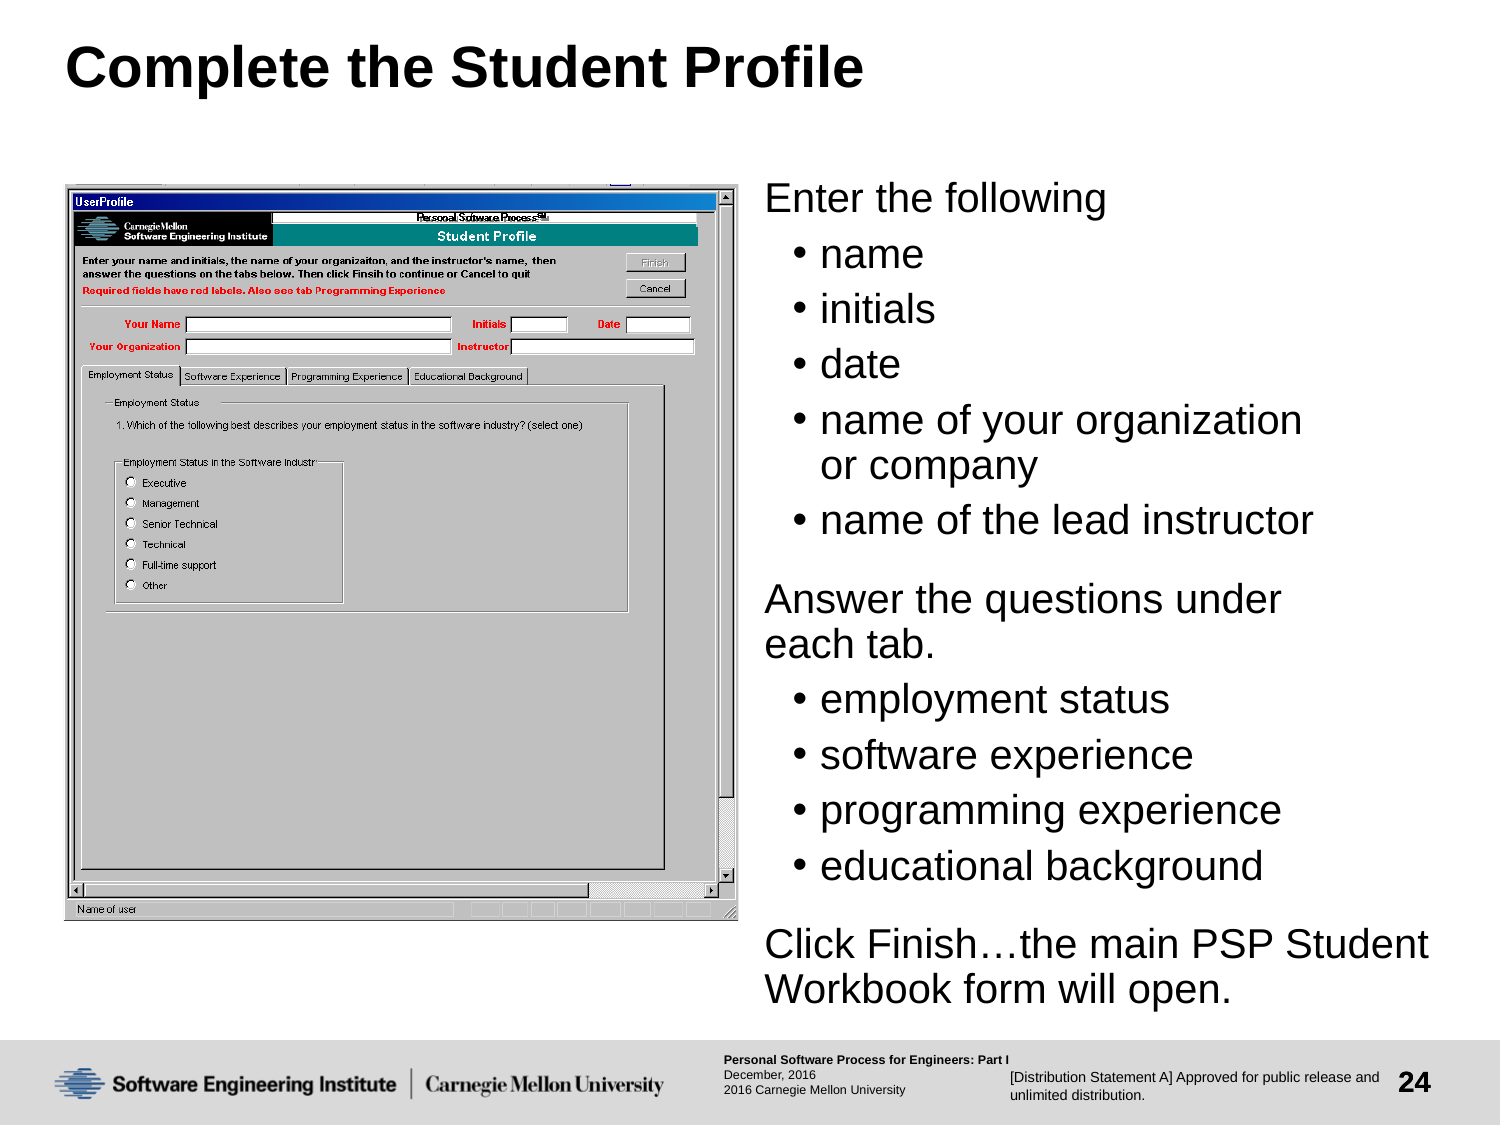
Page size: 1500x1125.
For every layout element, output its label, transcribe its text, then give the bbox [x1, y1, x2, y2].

text_box [166, 280, 763, 1034]
picture [63, 184, 739, 921]
title Complete the Student Profile [65, 37, 1313, 148]
list Enter the following name initials date name of your organization or company name of the lead instructor Answer the questions under each tab. employment status software experience programming experience educational background Click Finish…the main PSP Student Workbook form will open. [764, 176, 1432, 1022]
picture [46, 1061, 673, 1104]
